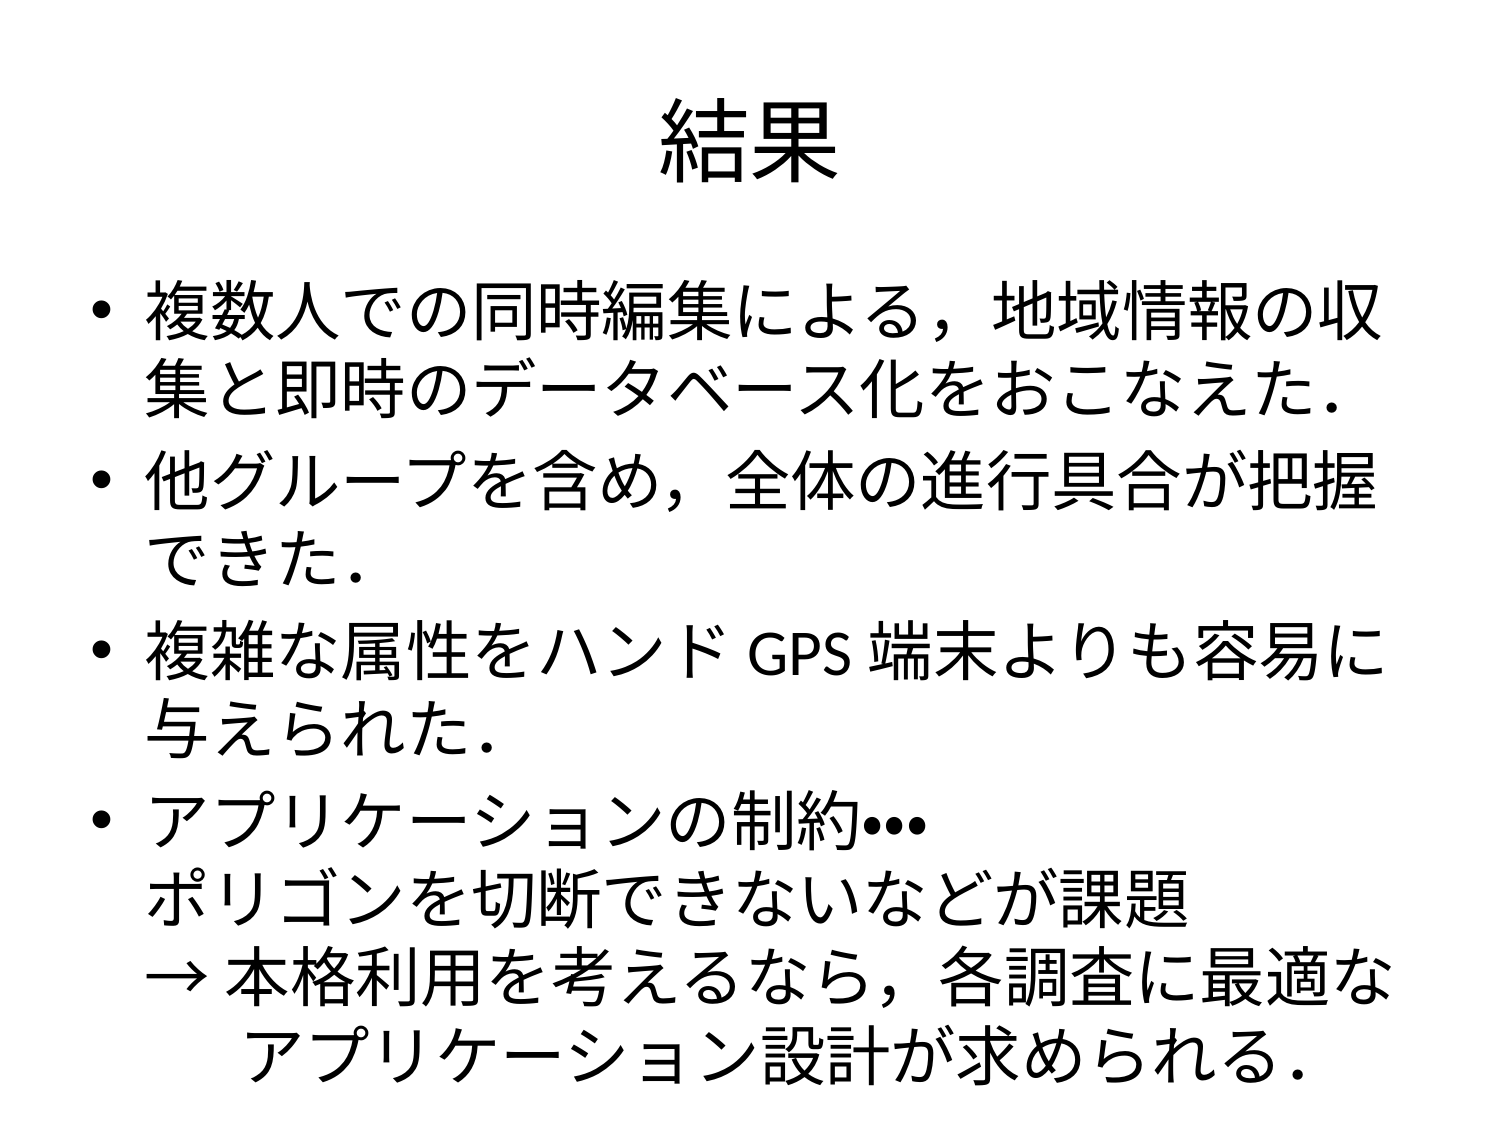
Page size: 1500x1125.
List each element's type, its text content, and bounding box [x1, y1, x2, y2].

list 複数人での同時編集による，地域情報の収集と即時のデータベース化をおこなえた． 他グループを含め，全体の進行具合が把握できた． 複雑な属性をハンドGPS端末よりも容易に与えられた． アプリケーションの制約・・・ ポリゴンを切断できないなどが課題 → 本格利用を考えるなら，各調査に最適な アプリケーション設計が求められる． [75, 262, 1425, 1125]
title 結果 [75, 45, 1425, 233]
